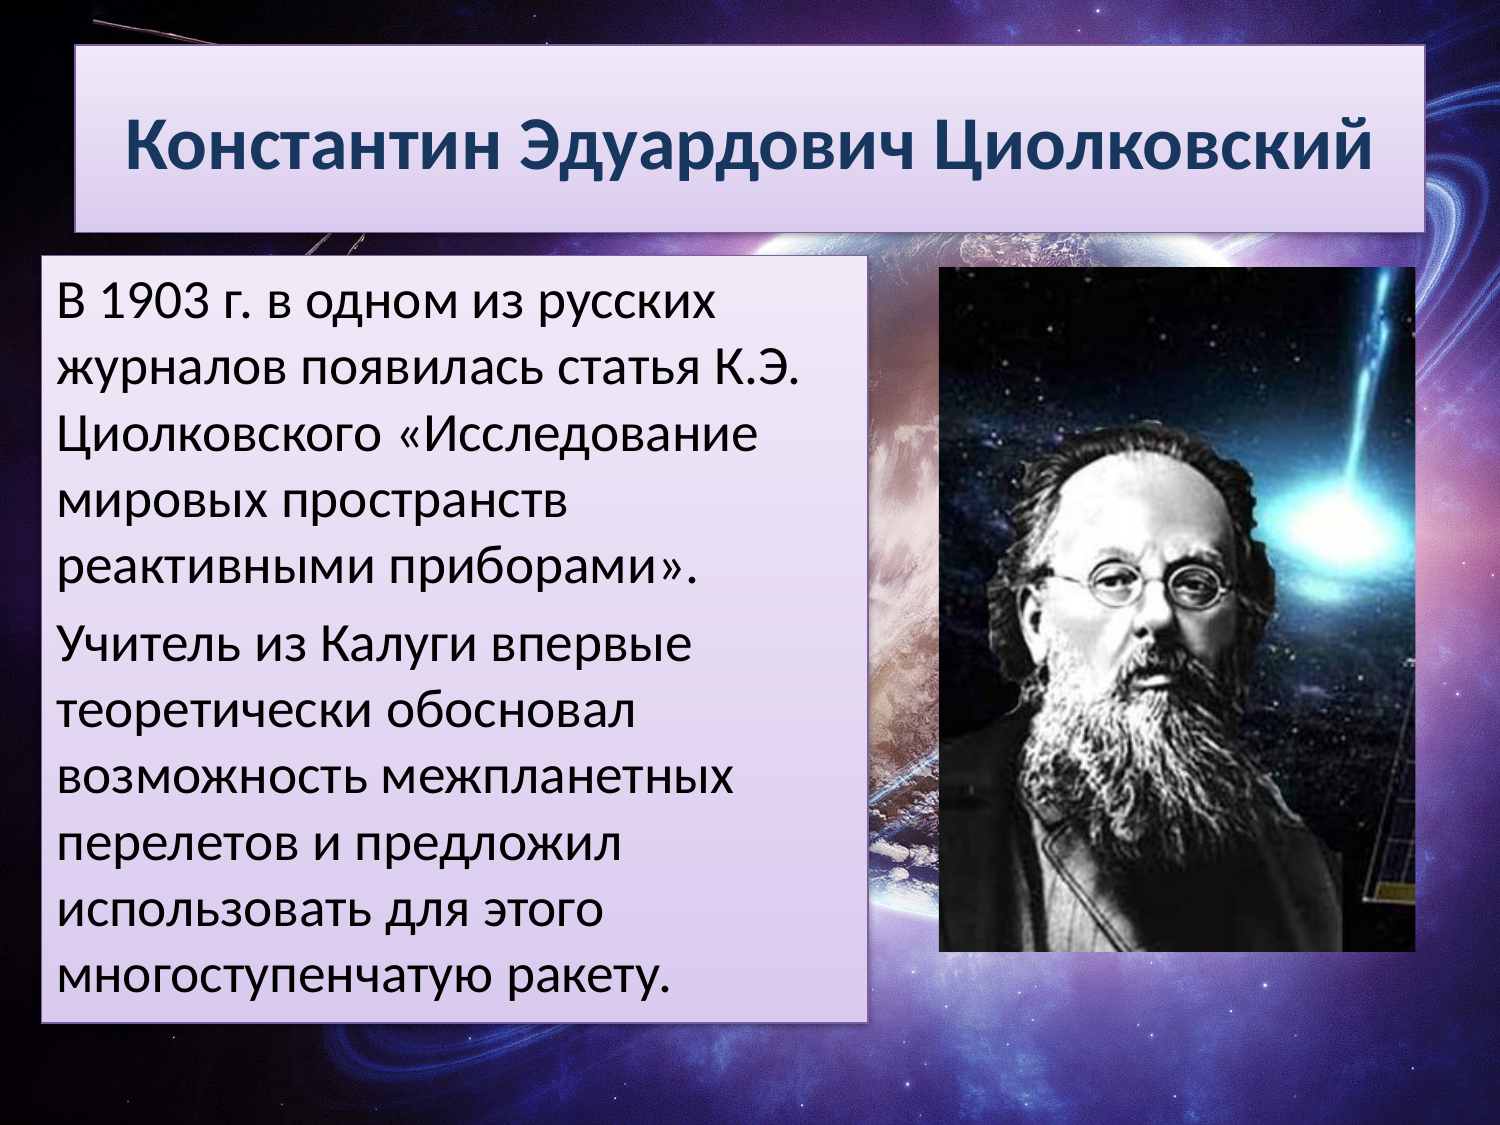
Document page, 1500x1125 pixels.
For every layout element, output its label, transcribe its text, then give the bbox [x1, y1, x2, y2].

title Константин Эдуардович Циолковский [74, 44, 1426, 233]
picture [0, 0, 1500, 1125]
list В 1903 г. в одном из русских журналов появилась статья К.Э. Циолковского «Исследование мировых пространств реактивными приборами». Учитель из Калуги впервые теоретически обосновал возможность межпланетных перелетов и предложил использовать для этого многоступенчатую ракету. [41, 255, 869, 1024]
